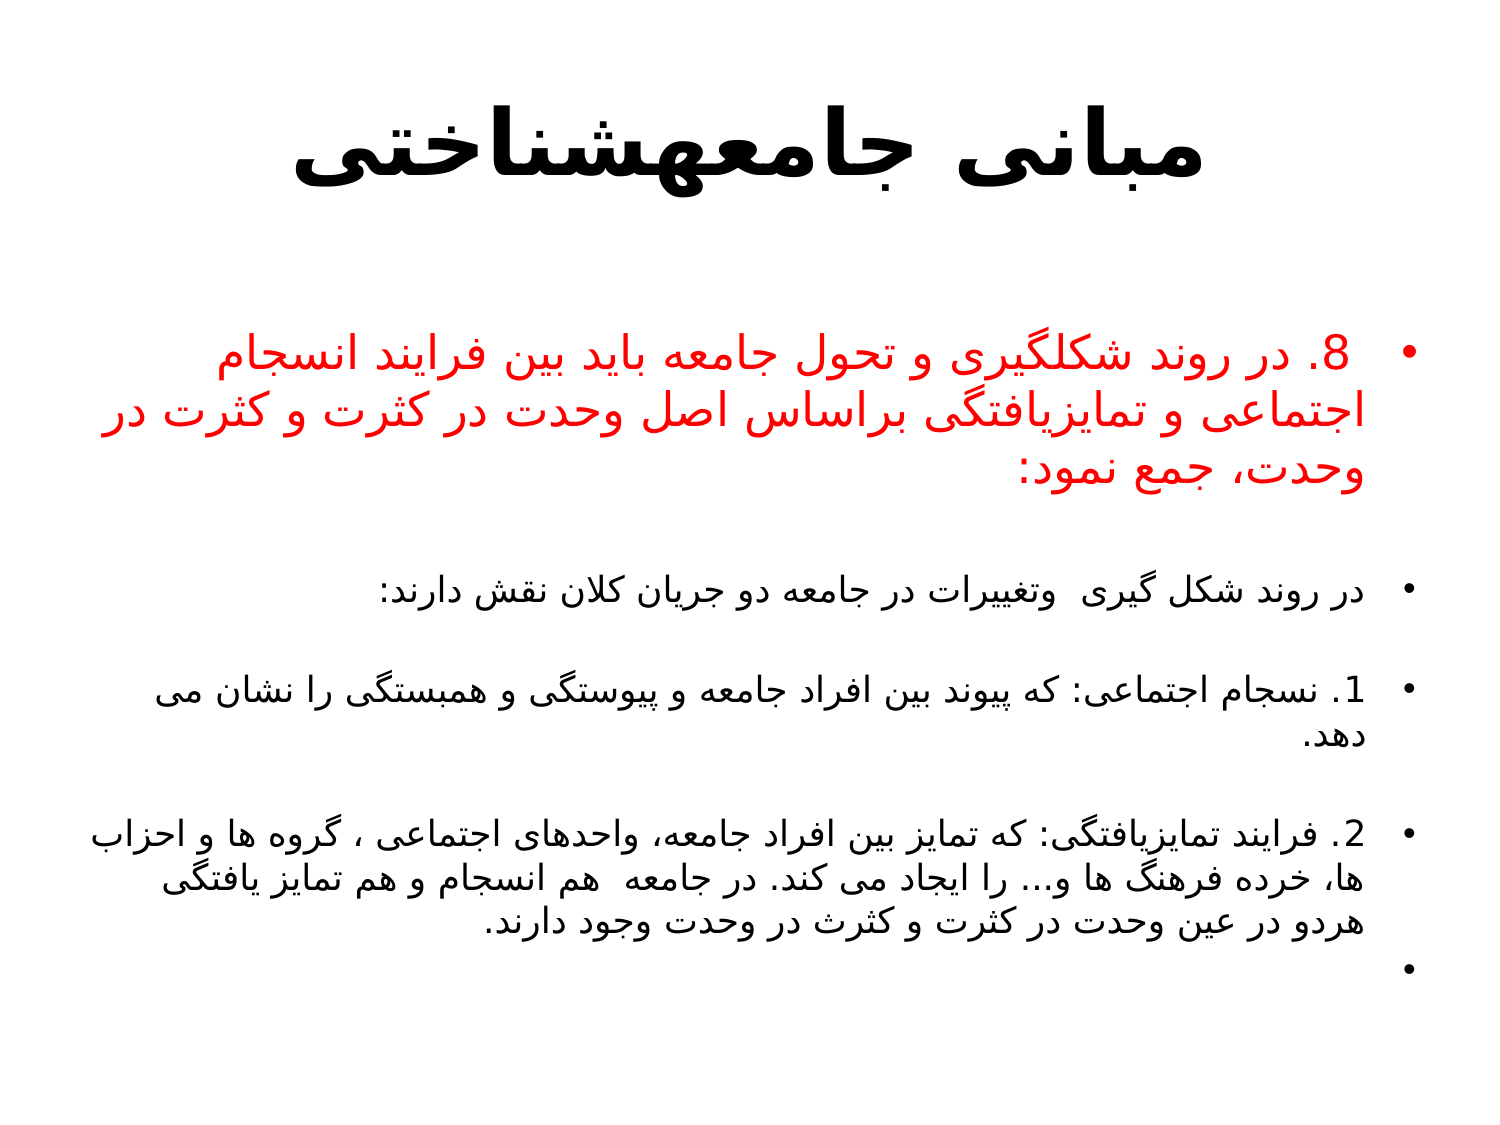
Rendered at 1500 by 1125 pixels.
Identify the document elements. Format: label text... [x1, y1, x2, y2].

title مبانی جامعه‏شناختی [75, 45, 1425, 233]
list 8. در روند شکل‏گیری و تحول جامعه باید بین فرایند انسجام اجتماعی و تمایز‏یافتگی براساس اصل وحدت در کثرت و کثرت در وحدت، جمع نمود: در روند شکل گیری وتغییرات در جامعه دو جریان کلان نقش دارند: 1. نسجام اجتماعی: که پیوند بین افراد جامعه و پیوستگی و همبستگی را نشان می دهد. 2. فرایند تمایز‏یافتگی: که تمایز بین افراد جامعه، واحدهای اجتماعی ، گروه ها و احزاب ها، خرده فرهنگ ها و... را ایجاد می کند. در جامعه هم انسجام و هم تمایز یافتگی هردو در عین وحدت در کثرت و کثرث در وحدت وجود دارند. [75, 262, 1425, 1005]
